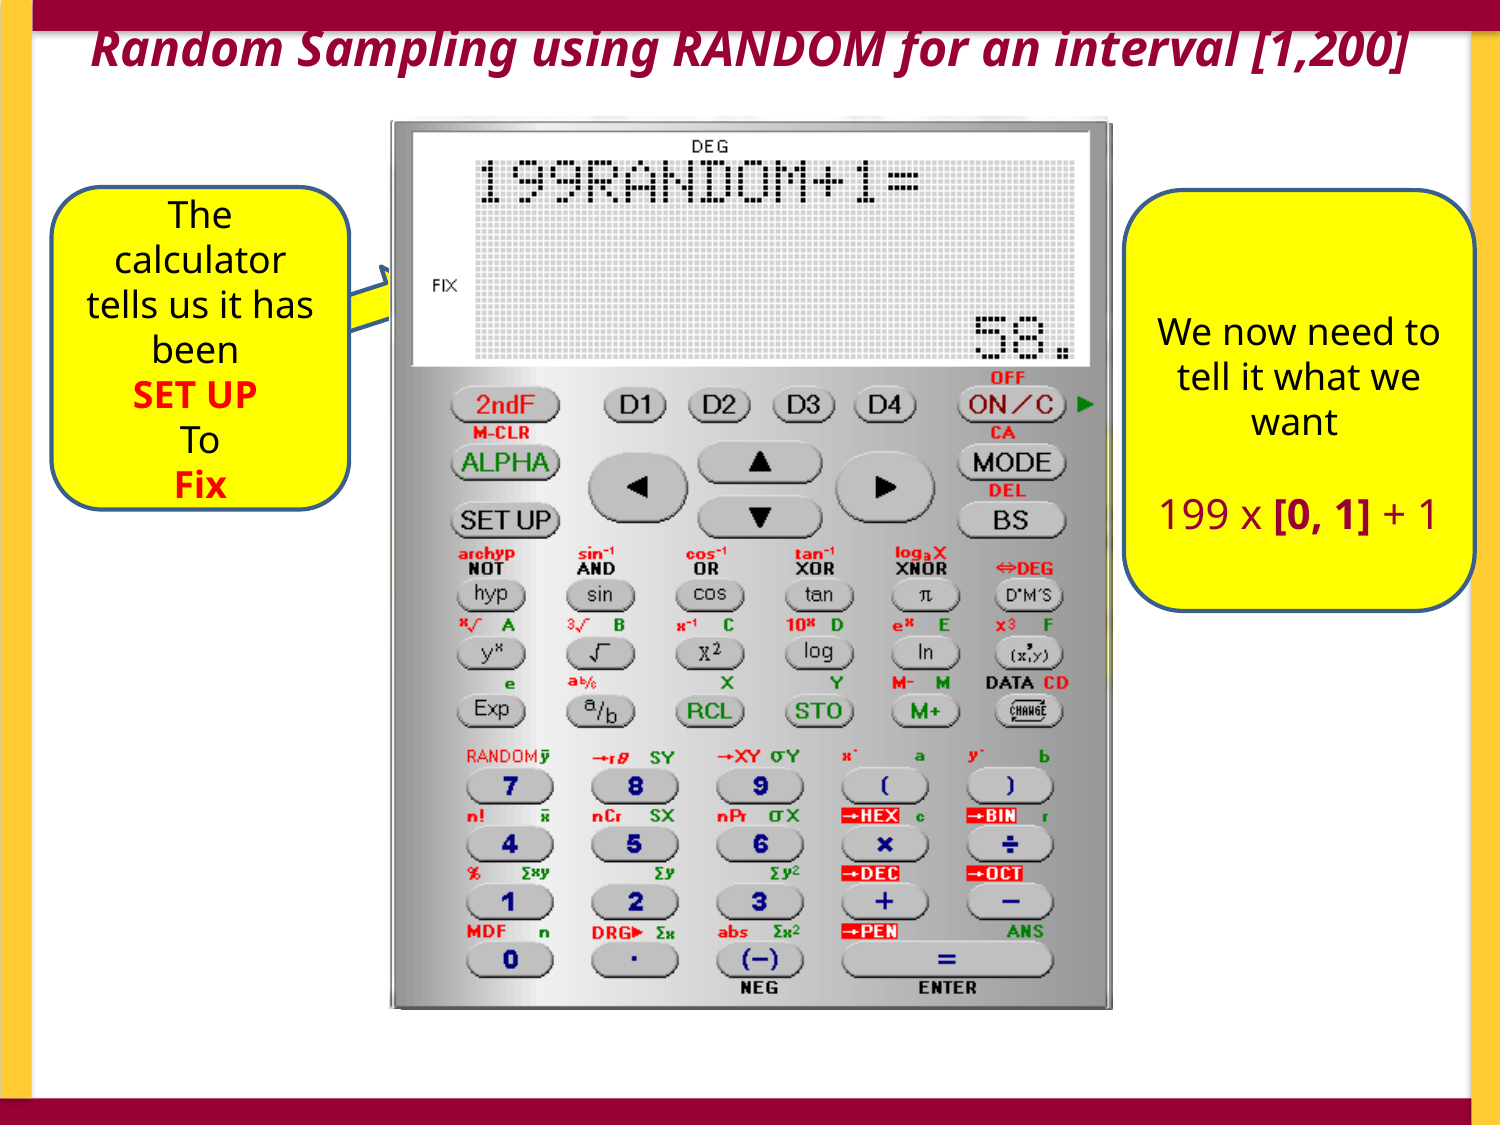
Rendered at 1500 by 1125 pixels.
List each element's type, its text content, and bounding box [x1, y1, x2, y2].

text_box [352, 281, 383, 333]
text_box [378, 264, 383, 280]
text_box Random Sampling using RANDOM for an interval [1,200] [0, 9, 1500, 85]
text_box The calculator tells us it has been SET UP To Fix [49, 184, 352, 512]
picture [389, 116, 1113, 1010]
text_box We now need to tell it what we want 199 x [0, 1] + 1 [1121, 187, 1477, 614]
